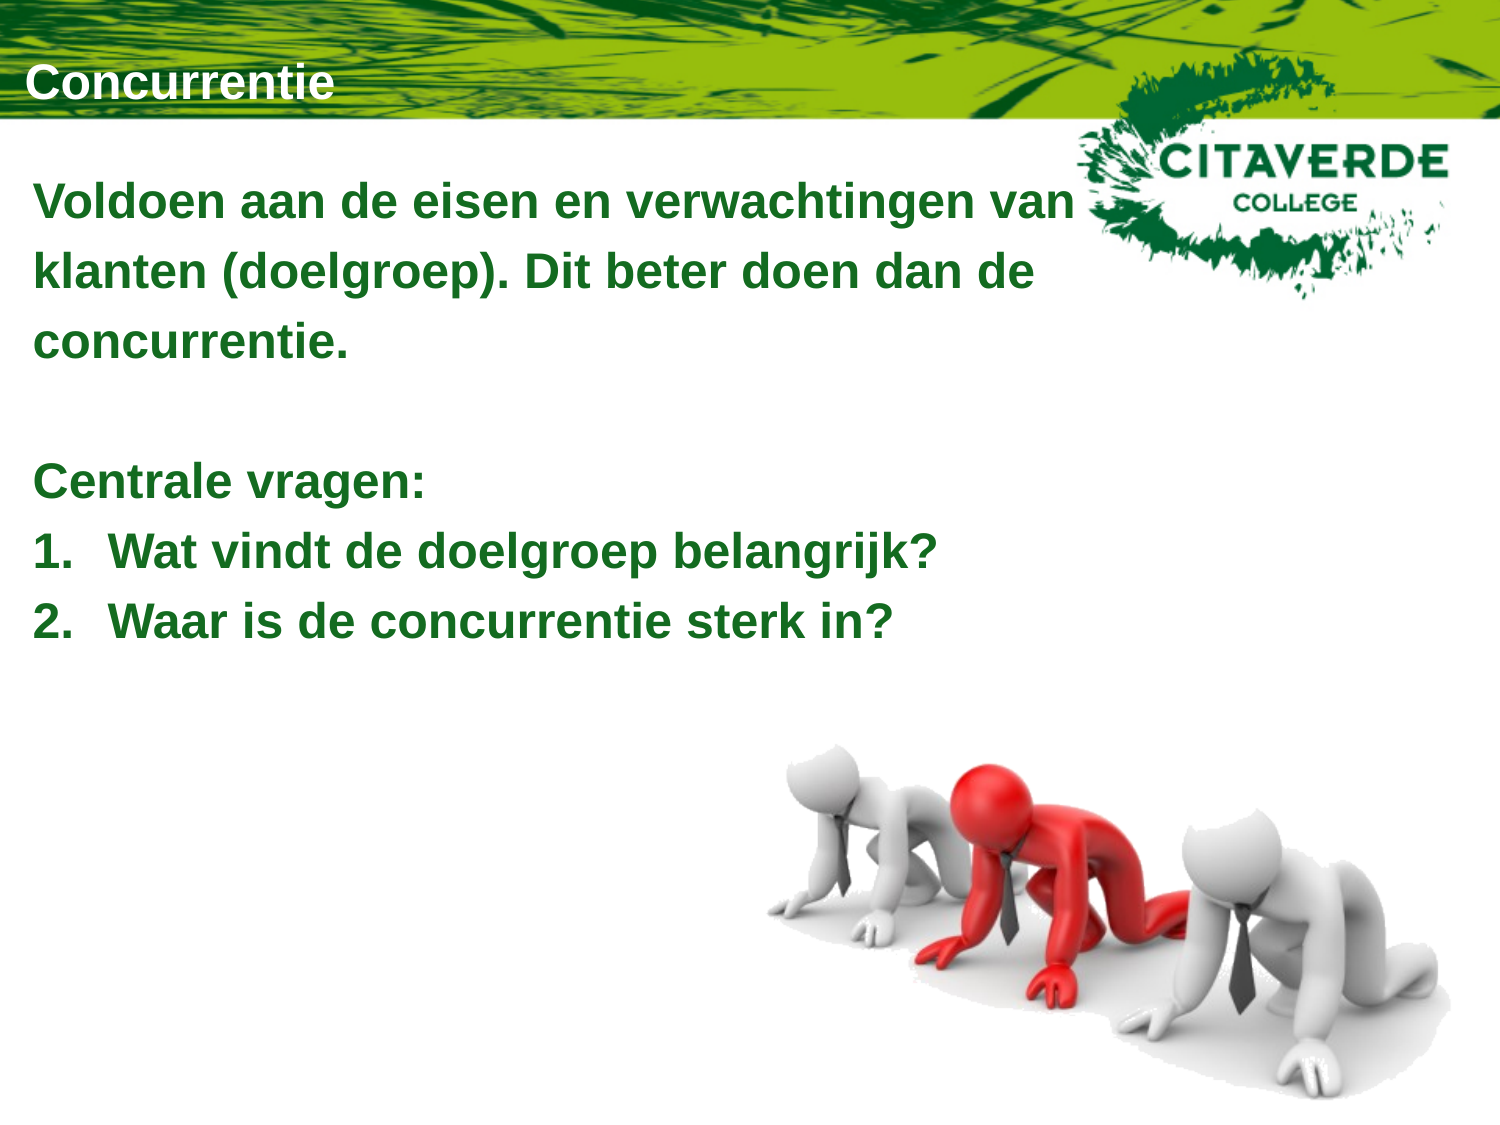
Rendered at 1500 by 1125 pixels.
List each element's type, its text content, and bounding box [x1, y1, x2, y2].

list Voldoen aan de eisen en verwachtingen van klanten (doelgroep). Dit beter doen dan de concurrentie. Centrale vragen: Wat vindt de doelgroep belangrijk? Waar is de concurrentie sterk in? [17, 160, 1447, 1094]
picture [0, 0, 1500, 1125]
title Concurrentie [9, 45, 1285, 114]
